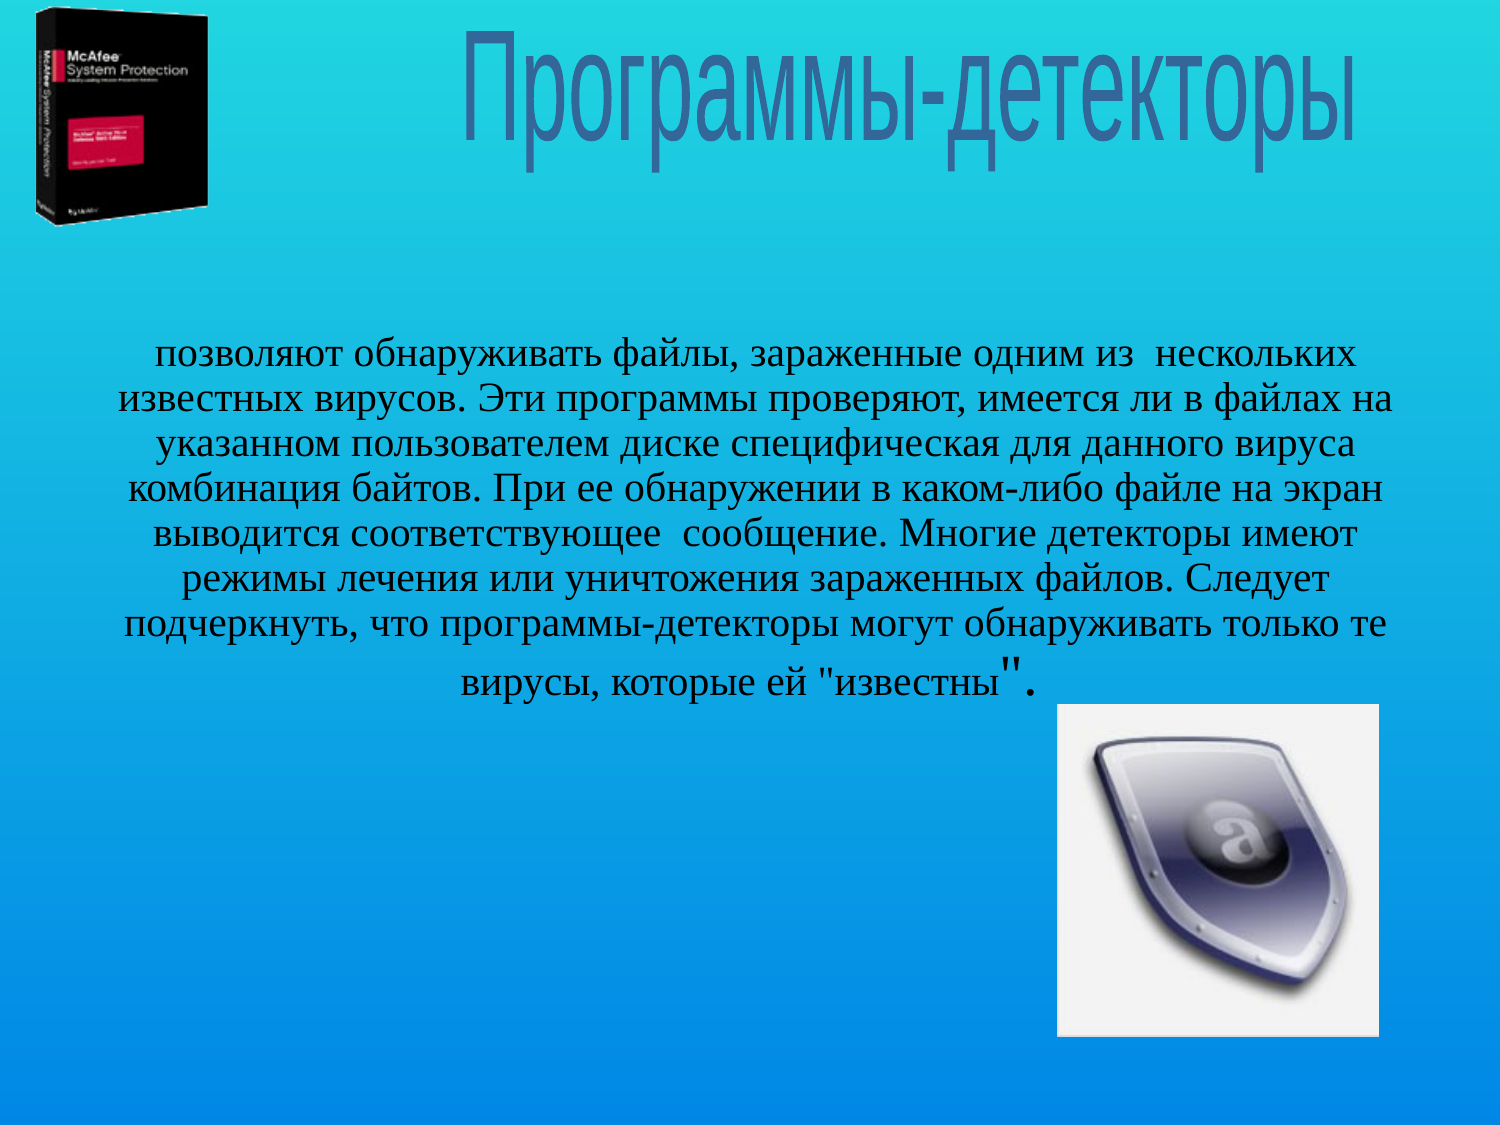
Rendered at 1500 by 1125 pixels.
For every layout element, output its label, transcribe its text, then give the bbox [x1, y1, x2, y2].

picture [1056, 705, 1380, 1038]
subtitle позволяют обнаруживать файлы, зараженные одним из нескольких известных вирусов. Эти программы проверяют, имеется ли в файлах на указанном пользователем диске специфическая для данного вируса комбинация байтов. При ее обнаружении в каком-либо файле на экран выводится соответствующее сообщение. Многие детекторы имеют режимы лечения или уничтожения зараженных файлов. Следует подчеркнуть, что программы-детекторы могут обнаруживать только те вирусы, которые ей "известны". [88, 208, 1424, 988]
picture [0, 0, 235, 233]
